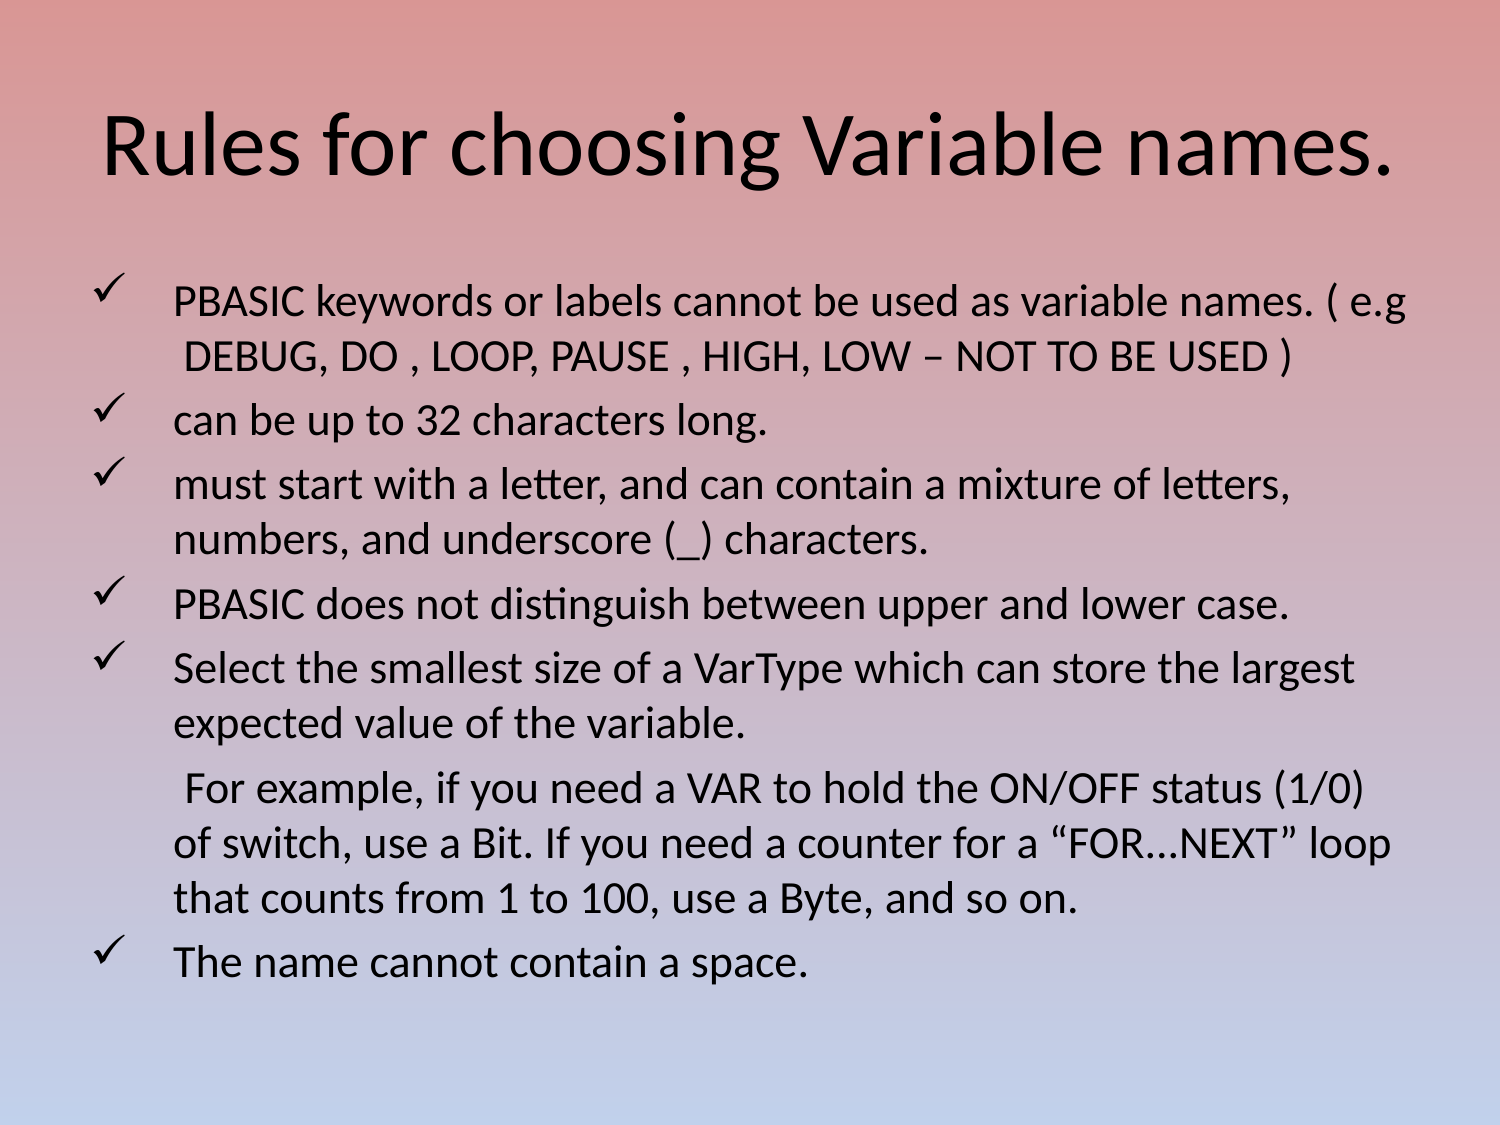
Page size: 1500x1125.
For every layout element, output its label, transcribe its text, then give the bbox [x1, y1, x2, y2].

list PBASIC keywords or labels cannot be used as variable names. ( e.g DEBUG, DO , LOOP, PAUSE , HIGH, LOW – NOT TO BE USED ) can be up to 32 characters long. must start with a letter, and can contain a mixture of letters, numbers, and underscore (_) characters. PBASIC does not distinguish between upper and lower case. Select the smallest size of a VarType which can store the largest expected value of the variable. For example, if you need a VAR to hold the ON/OFF status (1/0) of switch, use a Bit. If you need a counter for a “FOR...NEXT” loop that counts from 1 to 100, use a Byte, and so on. The name cannot contain a space. [75, 262, 1425, 1005]
title Rules for choosing Variable names. [75, 45, 1425, 233]
